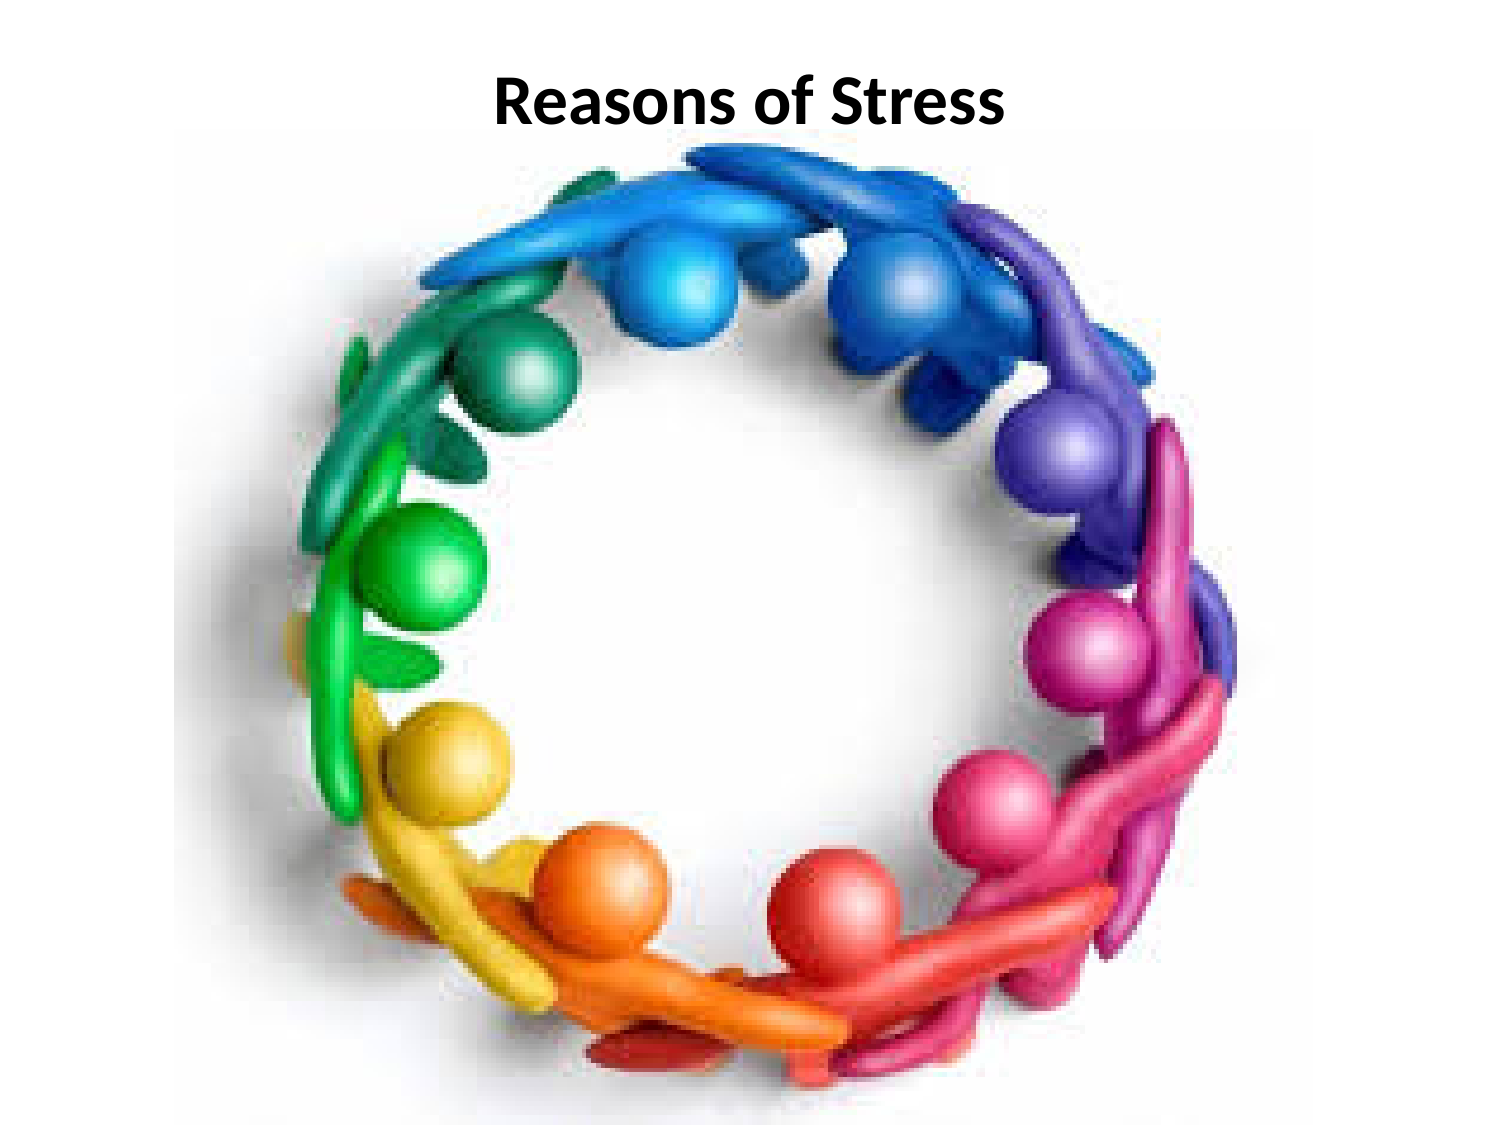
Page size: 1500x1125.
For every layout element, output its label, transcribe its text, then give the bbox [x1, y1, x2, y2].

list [174, 129, 1313, 1125]
title Reasons of Stress [75, 45, 1425, 233]
